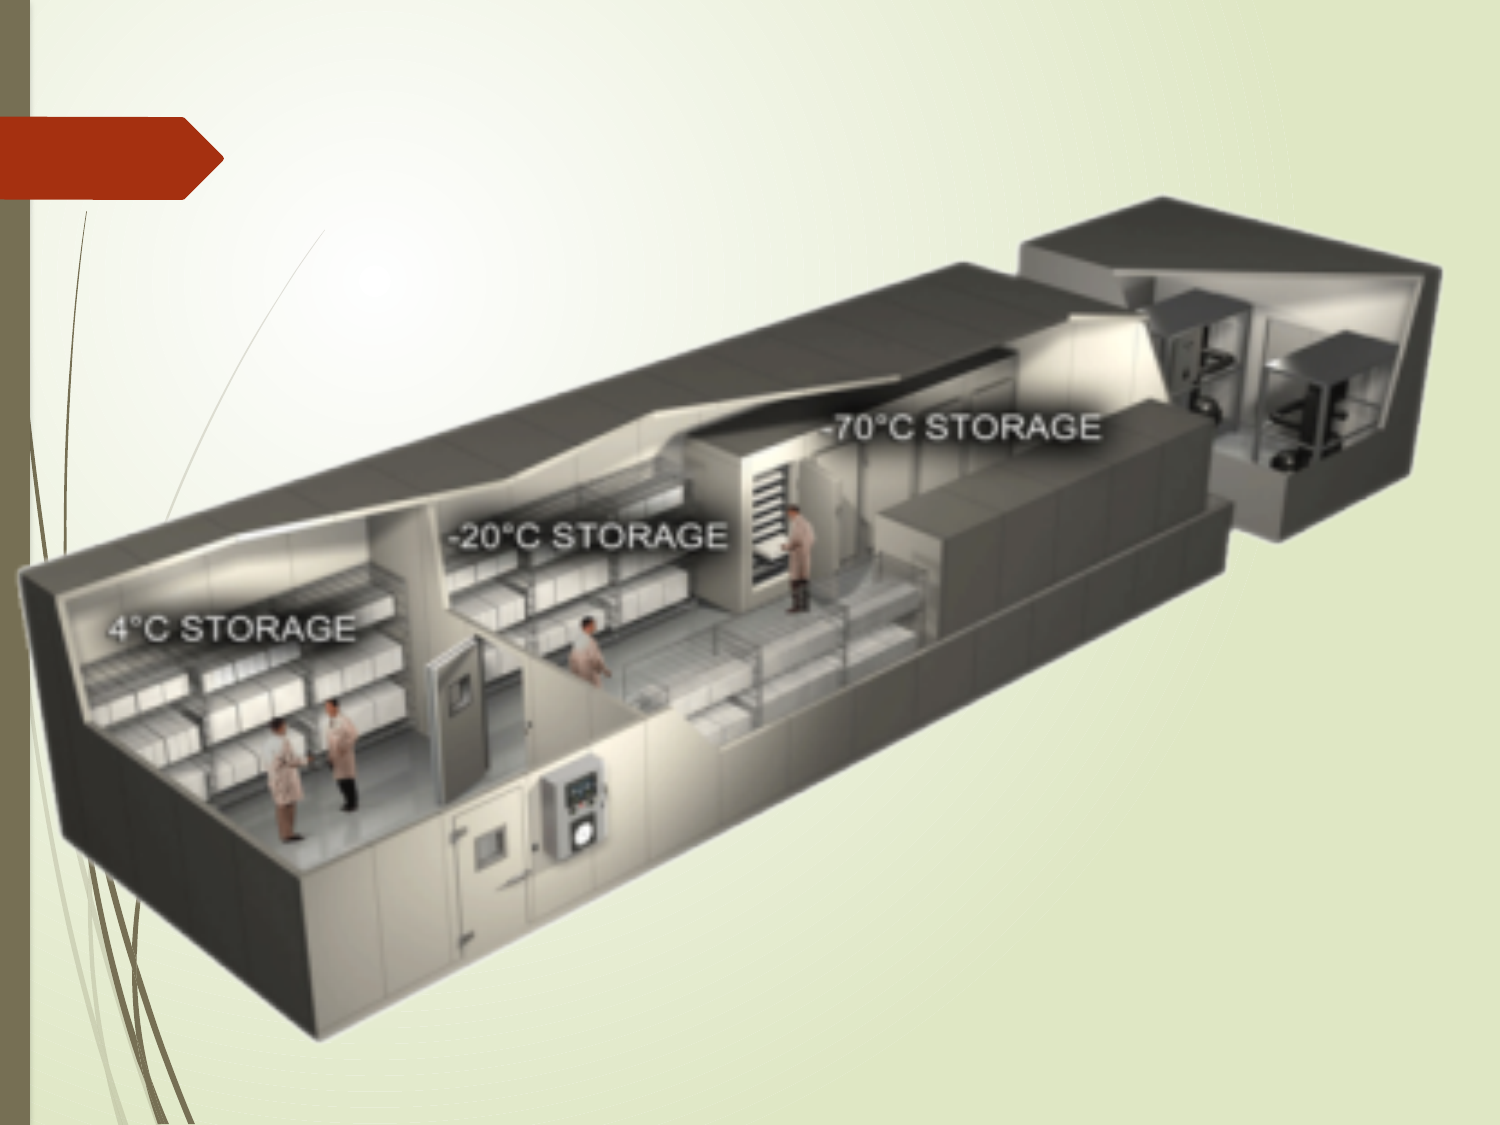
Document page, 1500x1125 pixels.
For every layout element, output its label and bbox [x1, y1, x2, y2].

list [9, 187, 1455, 1055]
